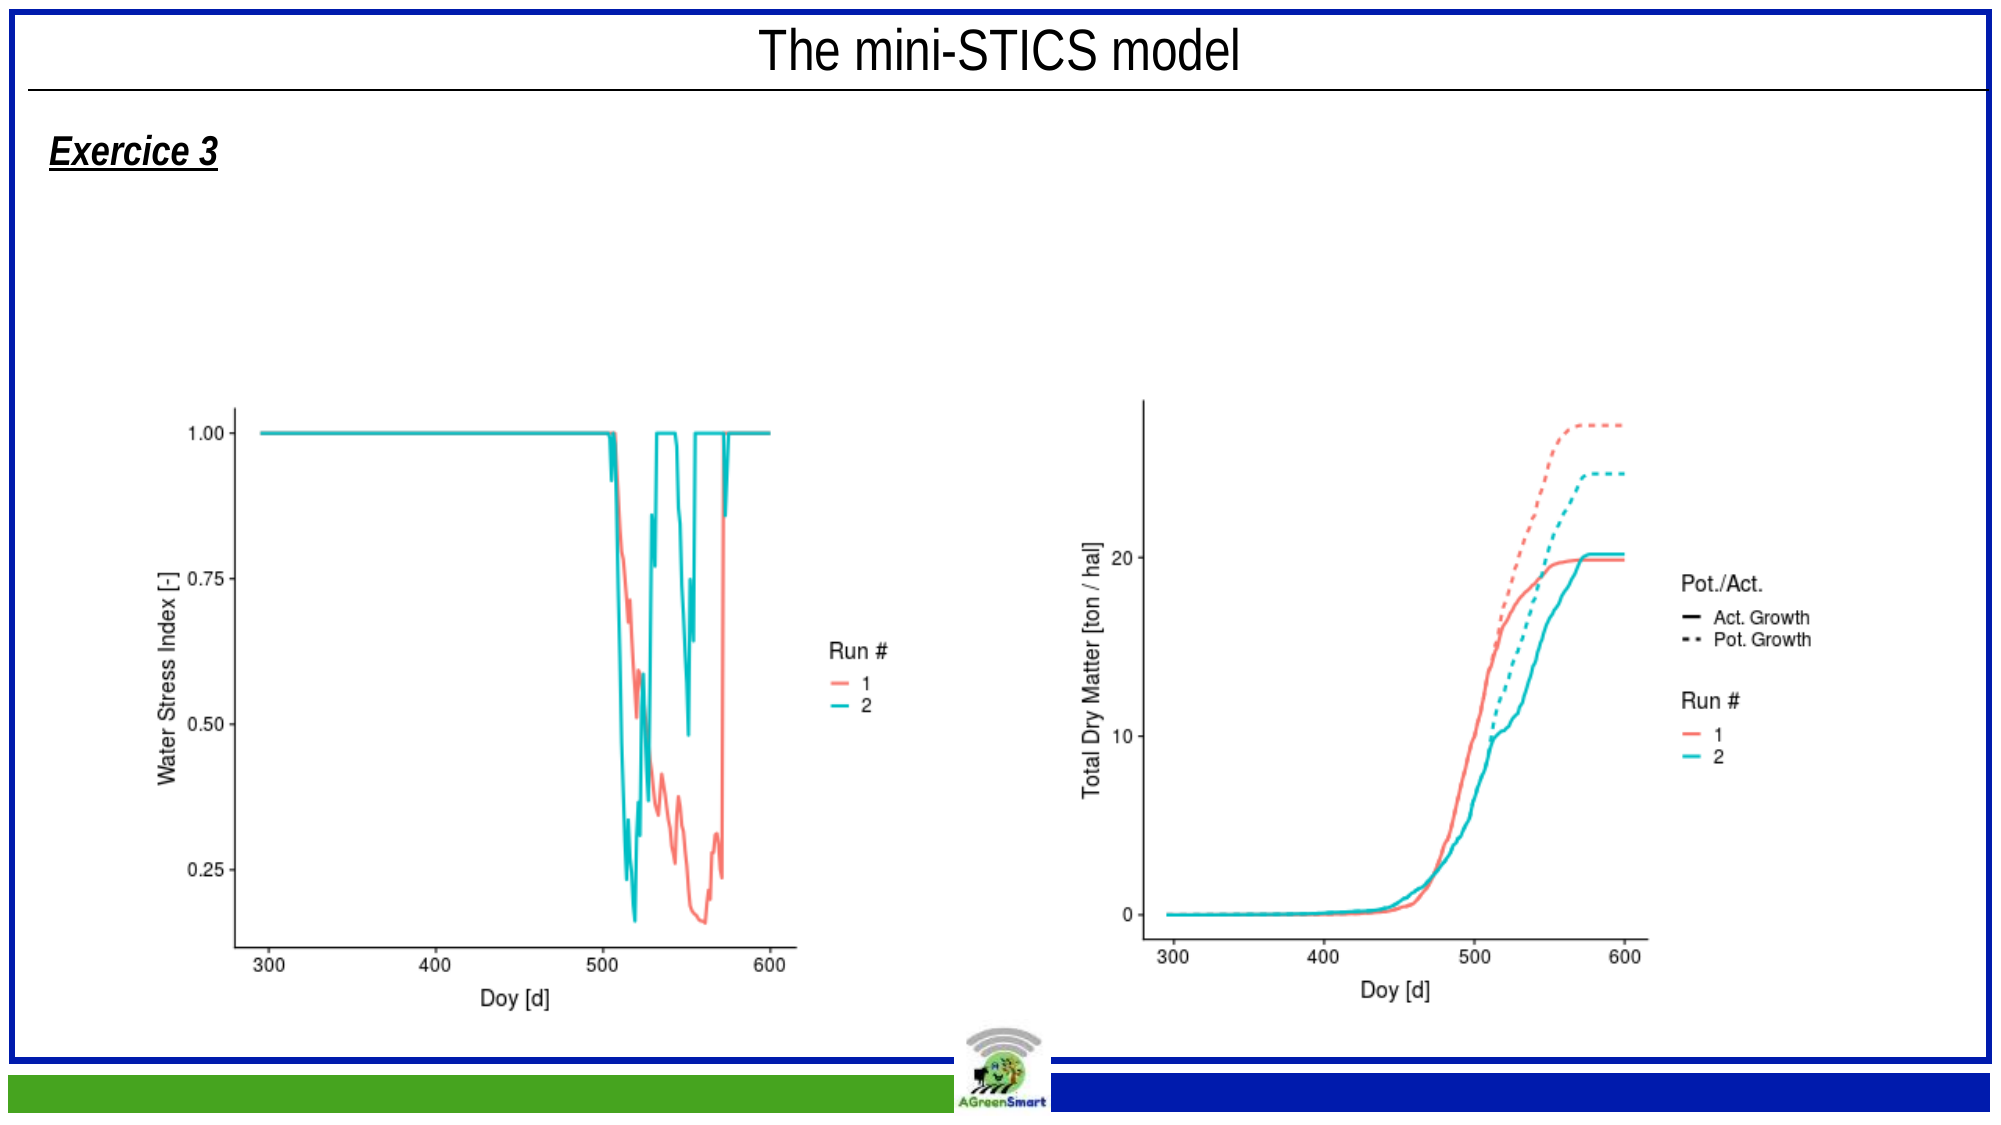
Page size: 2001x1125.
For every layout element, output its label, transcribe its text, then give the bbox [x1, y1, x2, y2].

picture [136, 384, 918, 1033]
picture [954, 1019, 1051, 1116]
text_box The mini-STICS model [0, 5, 2000, 90]
text_box Exercice 3 [34, 116, 1927, 182]
picture [1065, 384, 1839, 1021]
